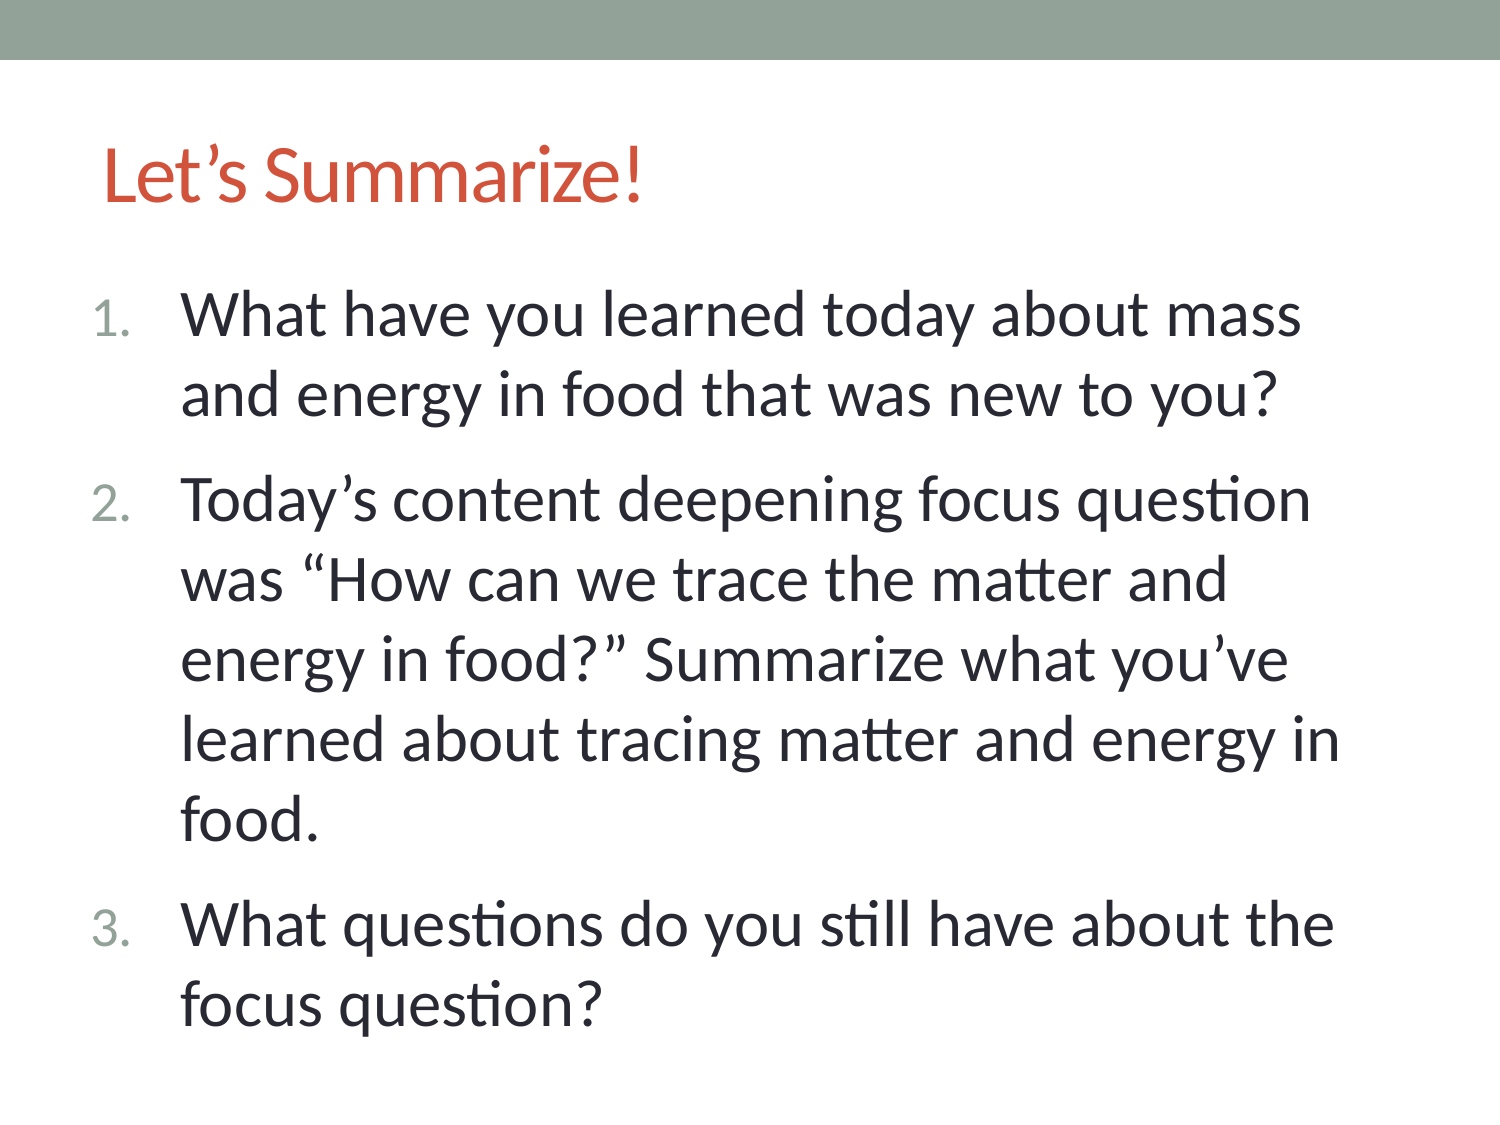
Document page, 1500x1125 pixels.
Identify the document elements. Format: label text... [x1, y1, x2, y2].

title Let’s Summarize! [87, 87, 1425, 250]
list What have you learned today about mass and energy in food that was new to you? Today’s content deepening focus question was “How can we trace the matter and energy in food?” Summarize what you’ve learned about tracing matter and energy in food. What questions do you still have about the focus question? [75, 262, 1425, 1063]
